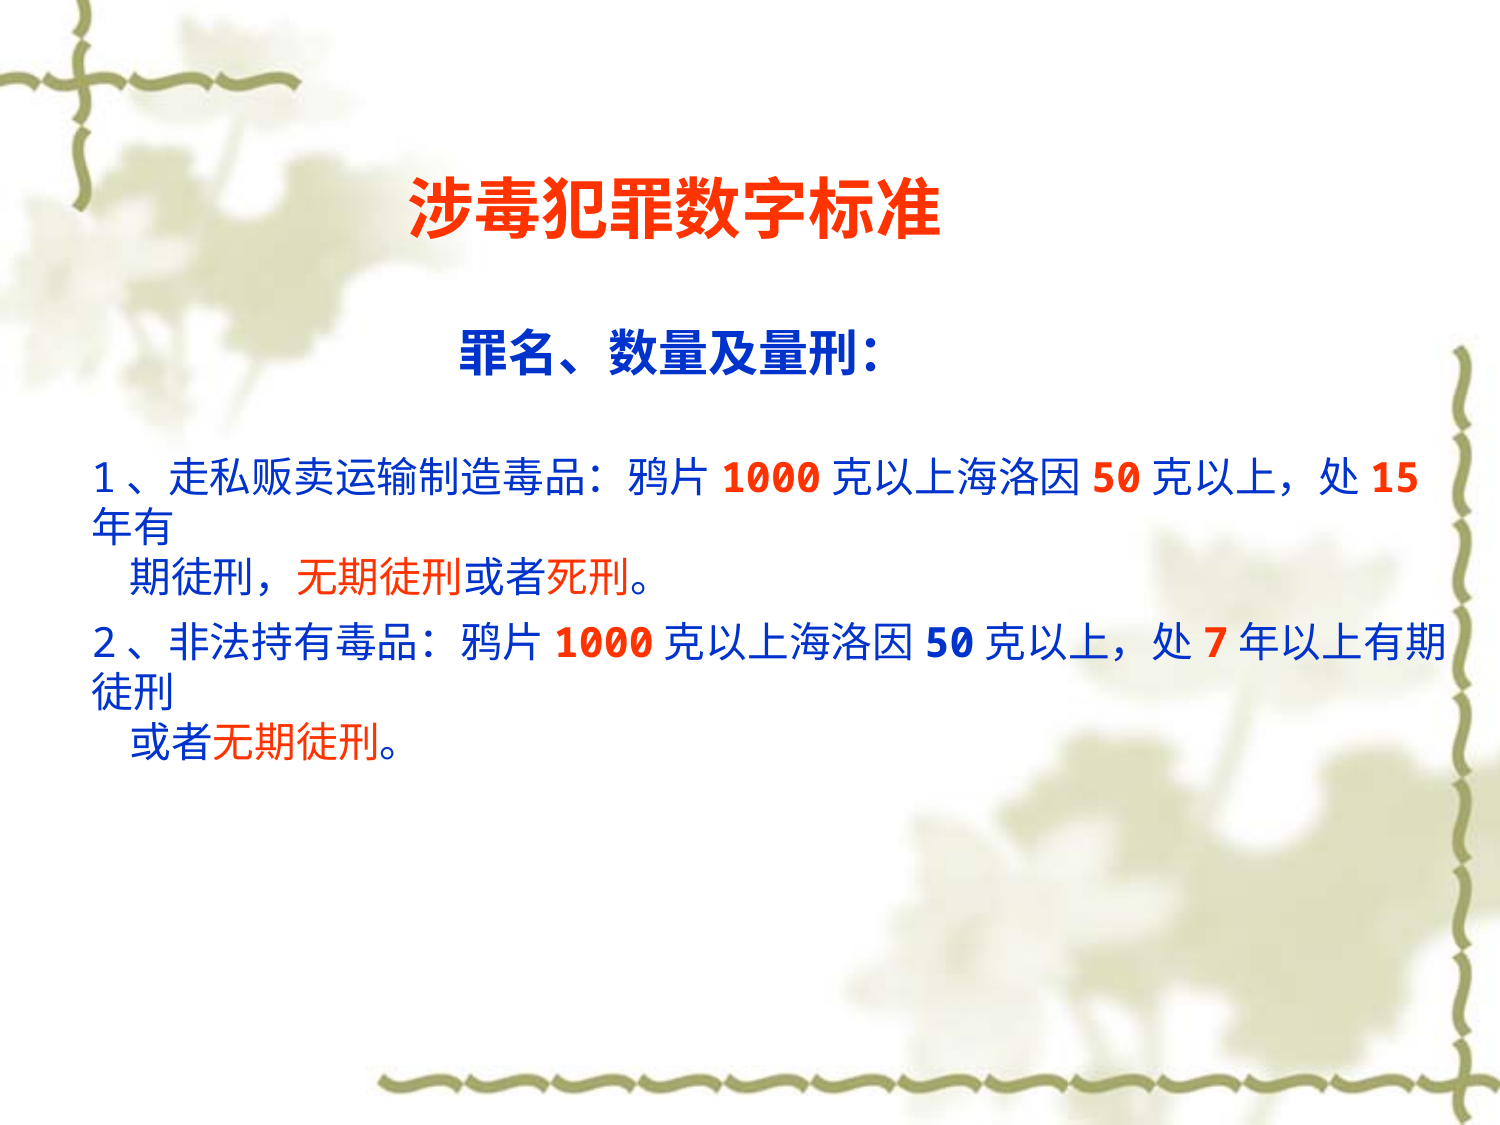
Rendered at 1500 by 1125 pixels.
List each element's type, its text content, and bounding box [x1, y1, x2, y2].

text_box 1、走私贩卖运输制造毒品：鸦片1000克以上海洛因50克以上，处15年有 期徒刑，无期徒刑或者死刑。 [76, 443, 1459, 608]
title 涉毒犯罪数字标准 [0, 113, 1351, 302]
text_box 2、非法持有毒品：鸦片1000克以上海洛因50克以上，处7年以上有期徒刑 或者无期徒刑。 [76, 608, 1500, 774]
picture [0, 0, 1500, 1125]
text_box 罪名、数量及量刑： [444, 314, 924, 390]
